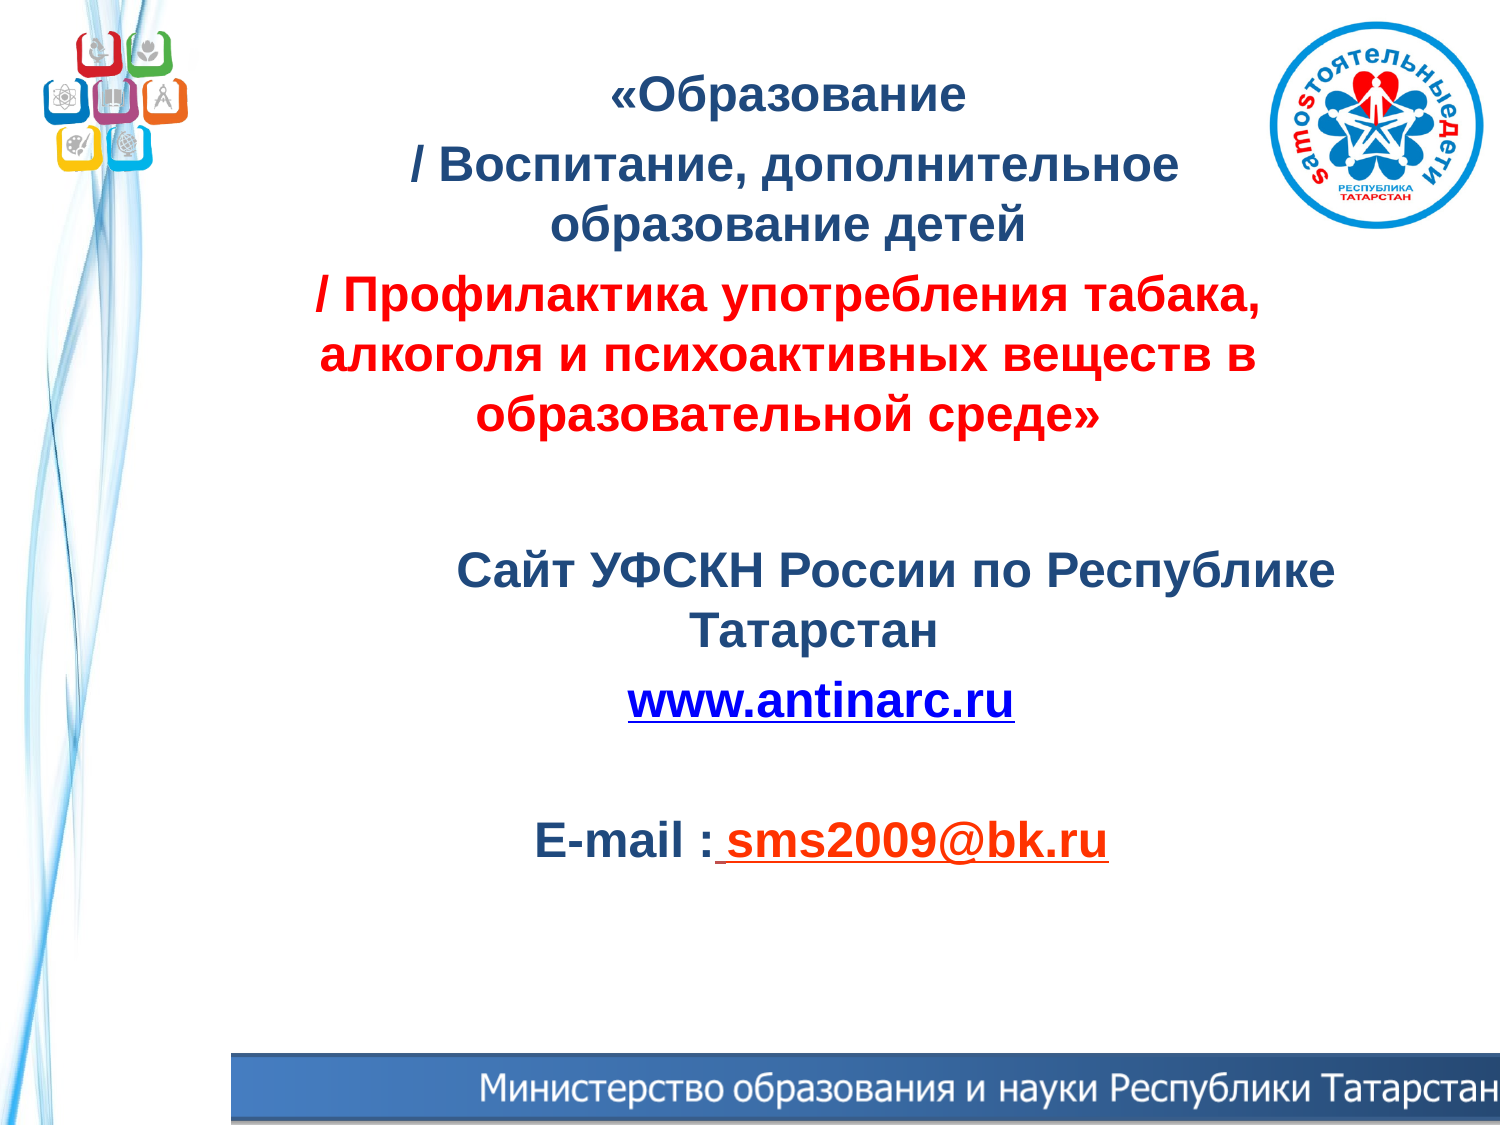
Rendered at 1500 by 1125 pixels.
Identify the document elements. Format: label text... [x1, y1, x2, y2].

list Сайт УФСКН России по Республике Татарстан www.antinarc.ru E-mail : sms2009@bk.ru [269, 530, 1374, 897]
picture [1249, 4, 1498, 245]
text_box «Образование / Воспитание, дополнительное образование детей / Профилактика употребления табака, алкоголя и психоактивных веществ в образовательной среде» [242, 54, 1335, 520]
picture [0, 0, 1500, 1125]
